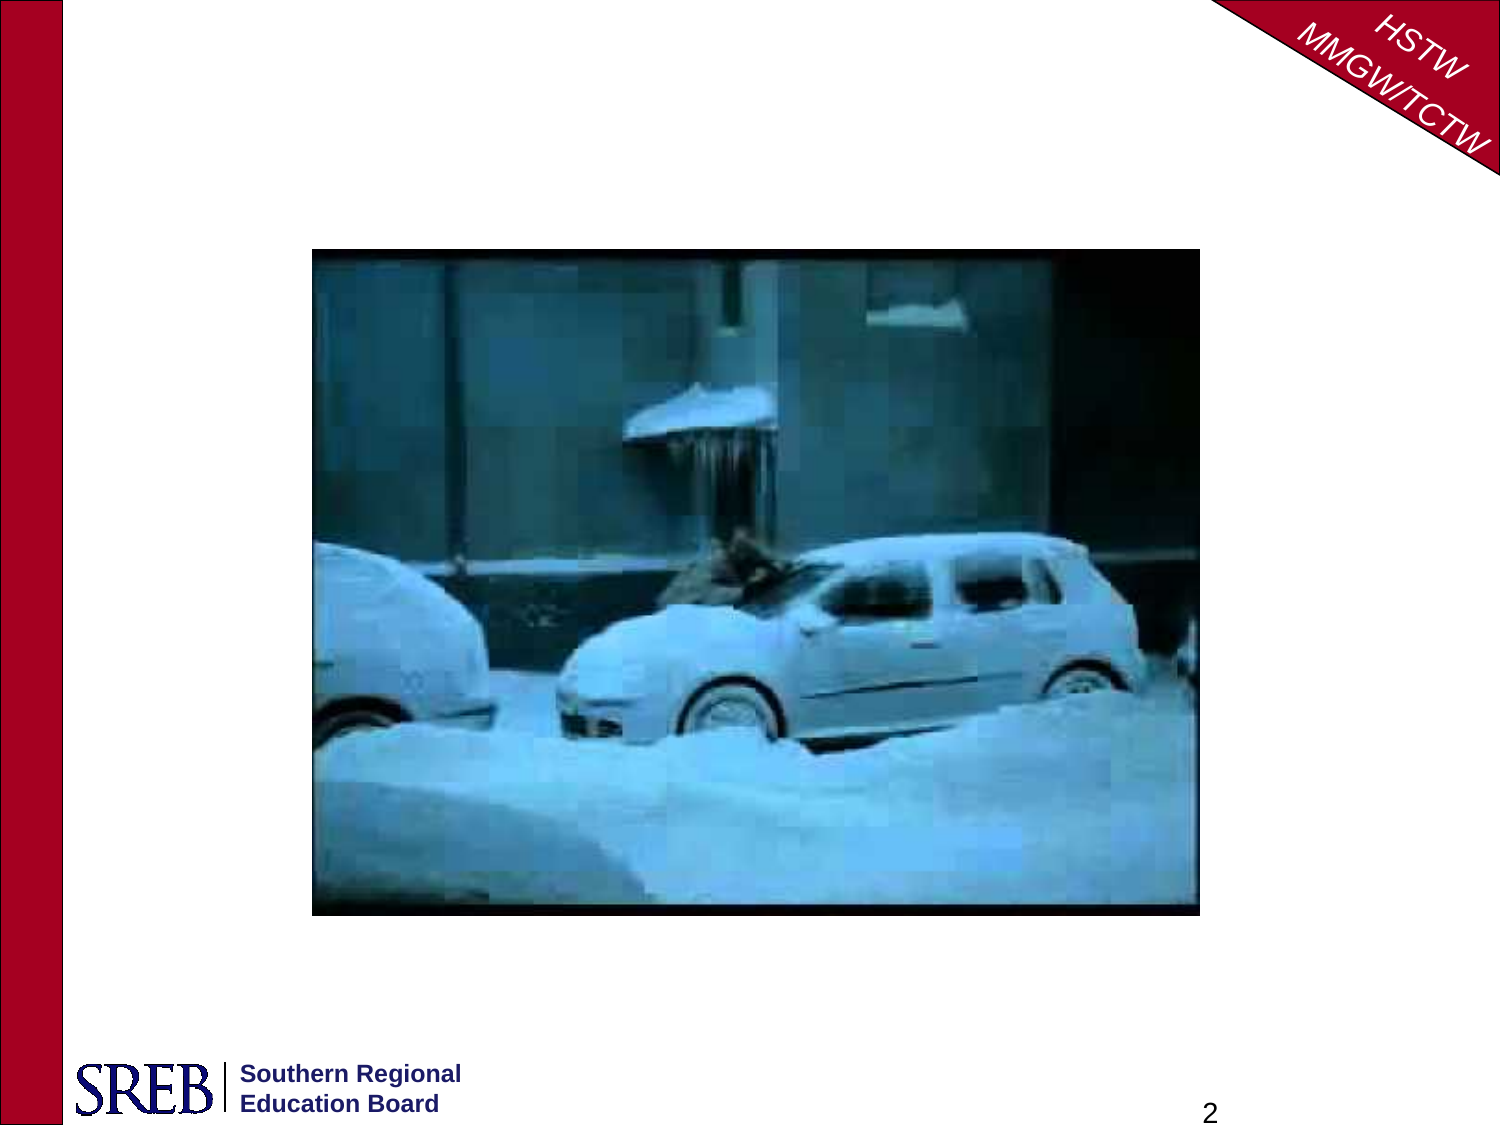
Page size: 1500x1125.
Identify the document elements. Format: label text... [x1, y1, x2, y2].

slide_number 2 [1187, 1087, 1500, 1125]
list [312, 249, 1201, 916]
